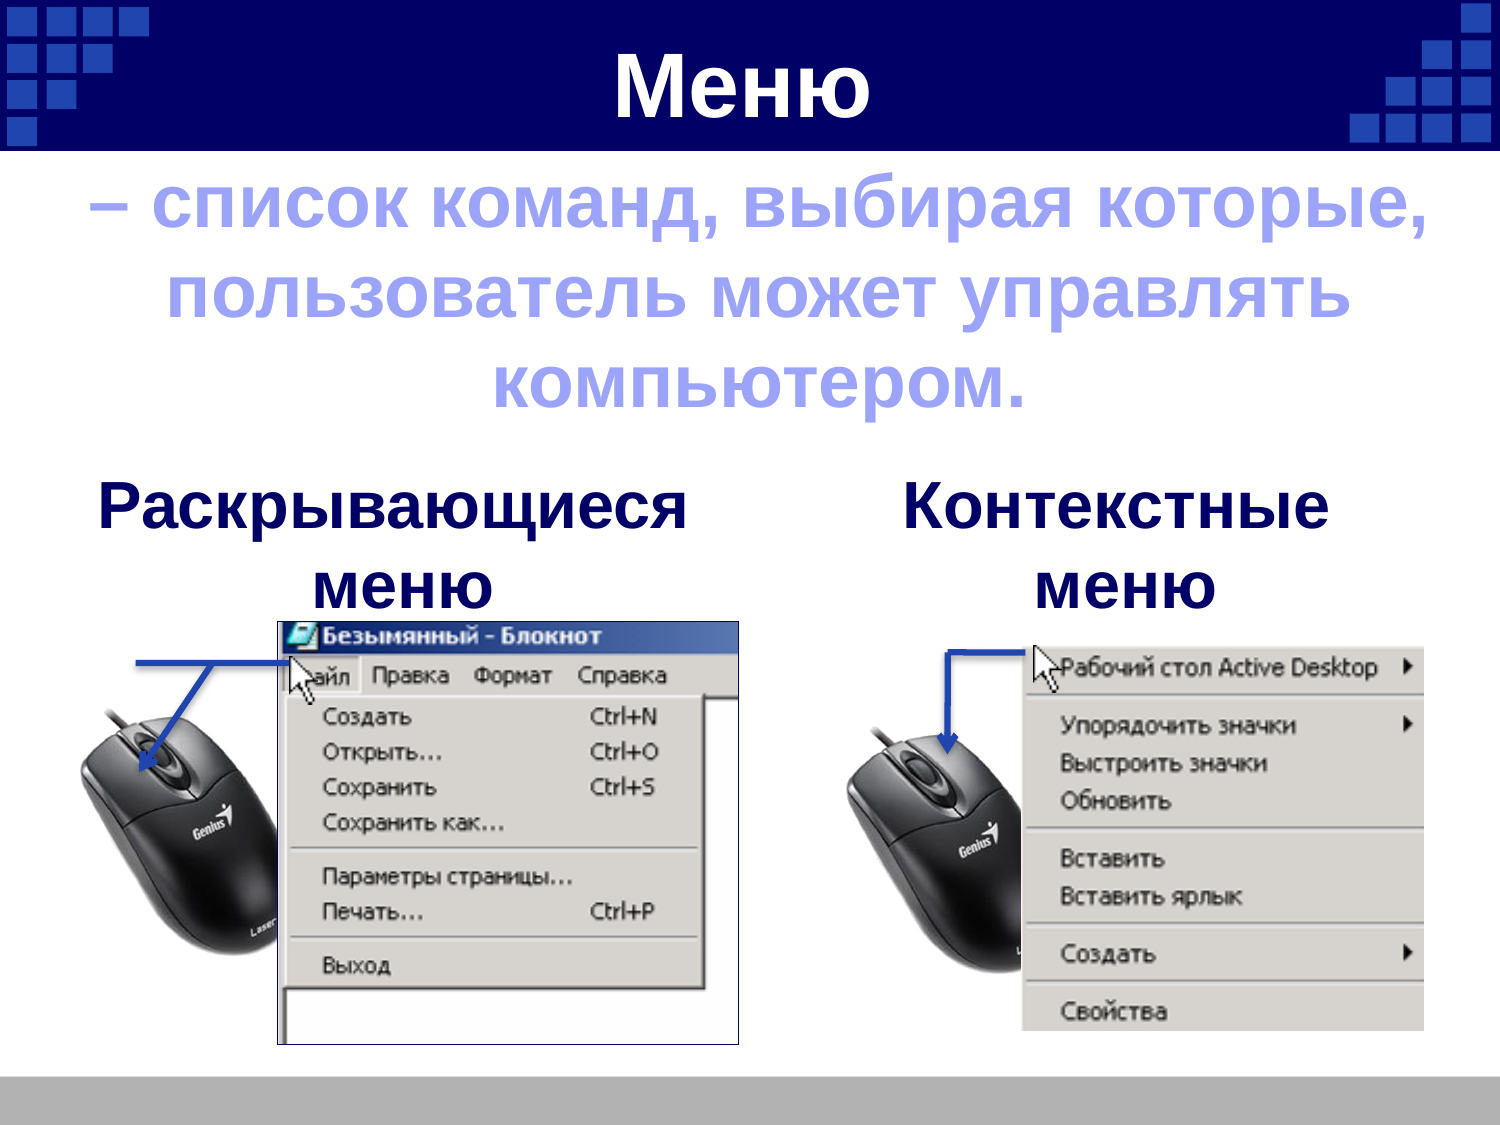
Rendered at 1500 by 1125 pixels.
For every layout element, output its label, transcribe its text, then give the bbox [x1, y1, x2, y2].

text_box – список команд, выбирая которые, пользователь может управлять компьютером. [73, 144, 1446, 430]
picture [839, 644, 1424, 1031]
text_box [135, 659, 272, 667]
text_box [82, 715, 193, 720]
text_box Раскрывающиеся меню [82, 454, 724, 629]
picture [72, 621, 739, 1044]
title Меню [66, 0, 1440, 162]
text_box Контекстные меню [887, 454, 1364, 629]
